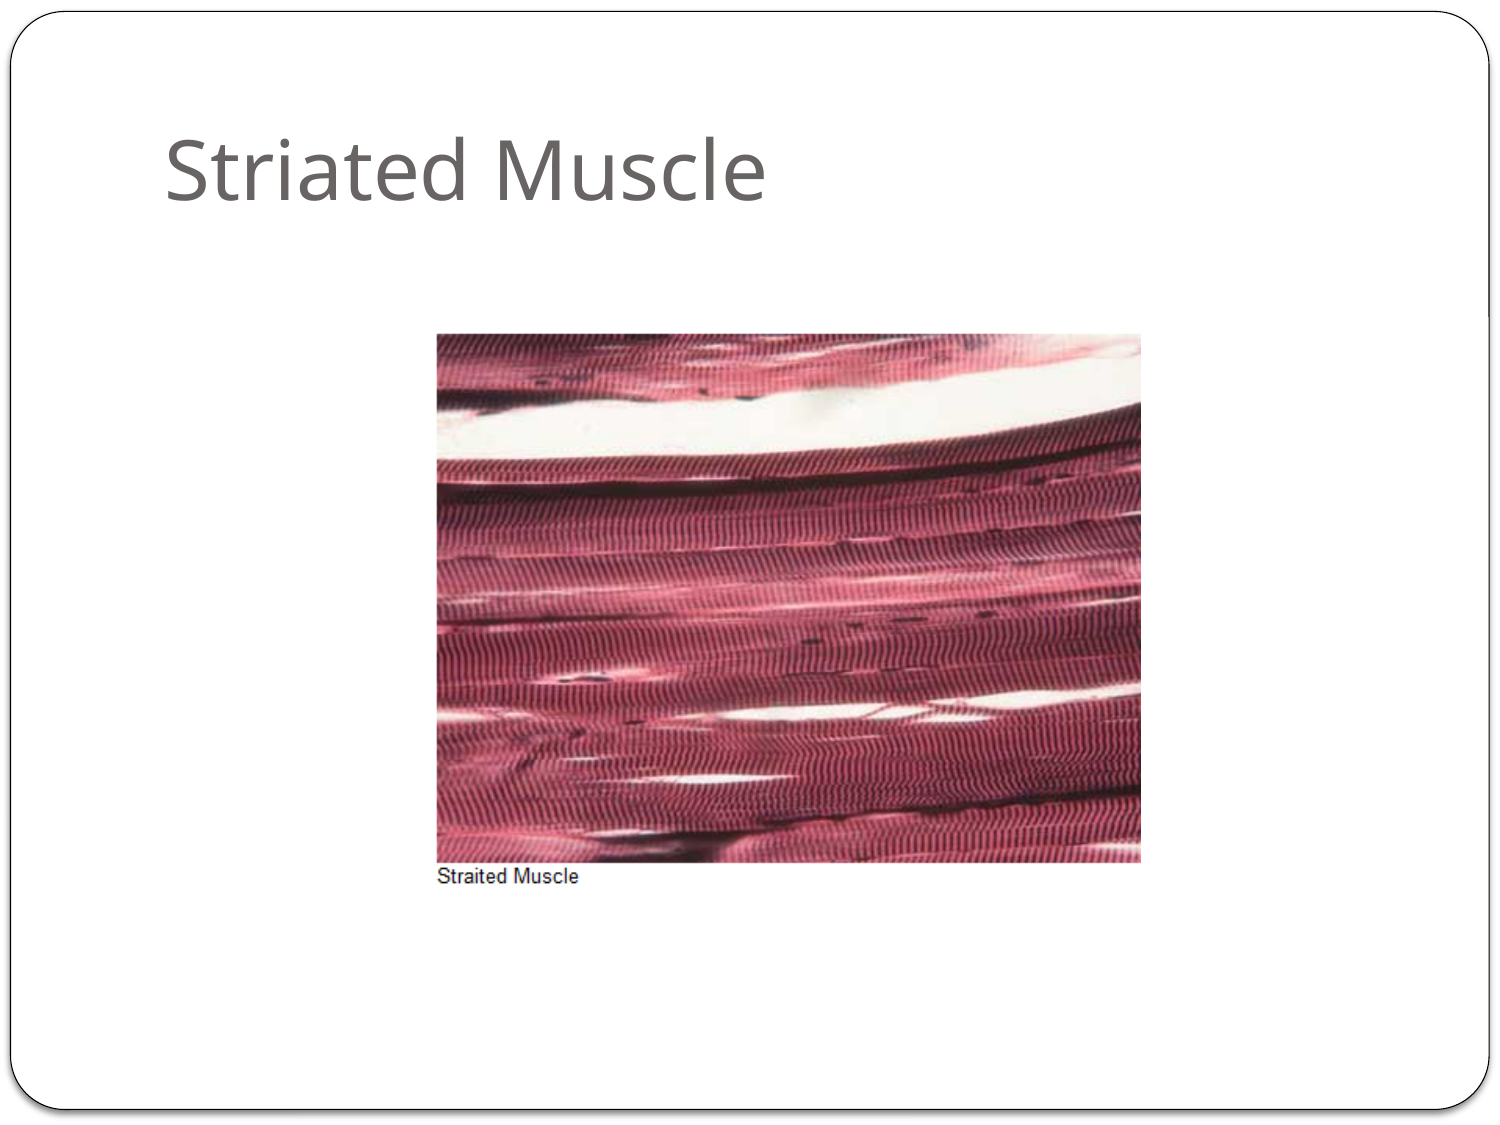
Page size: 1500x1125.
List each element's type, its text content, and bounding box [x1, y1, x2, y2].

title Striated Muscle [150, 45, 1425, 233]
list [434, 331, 1141, 894]
